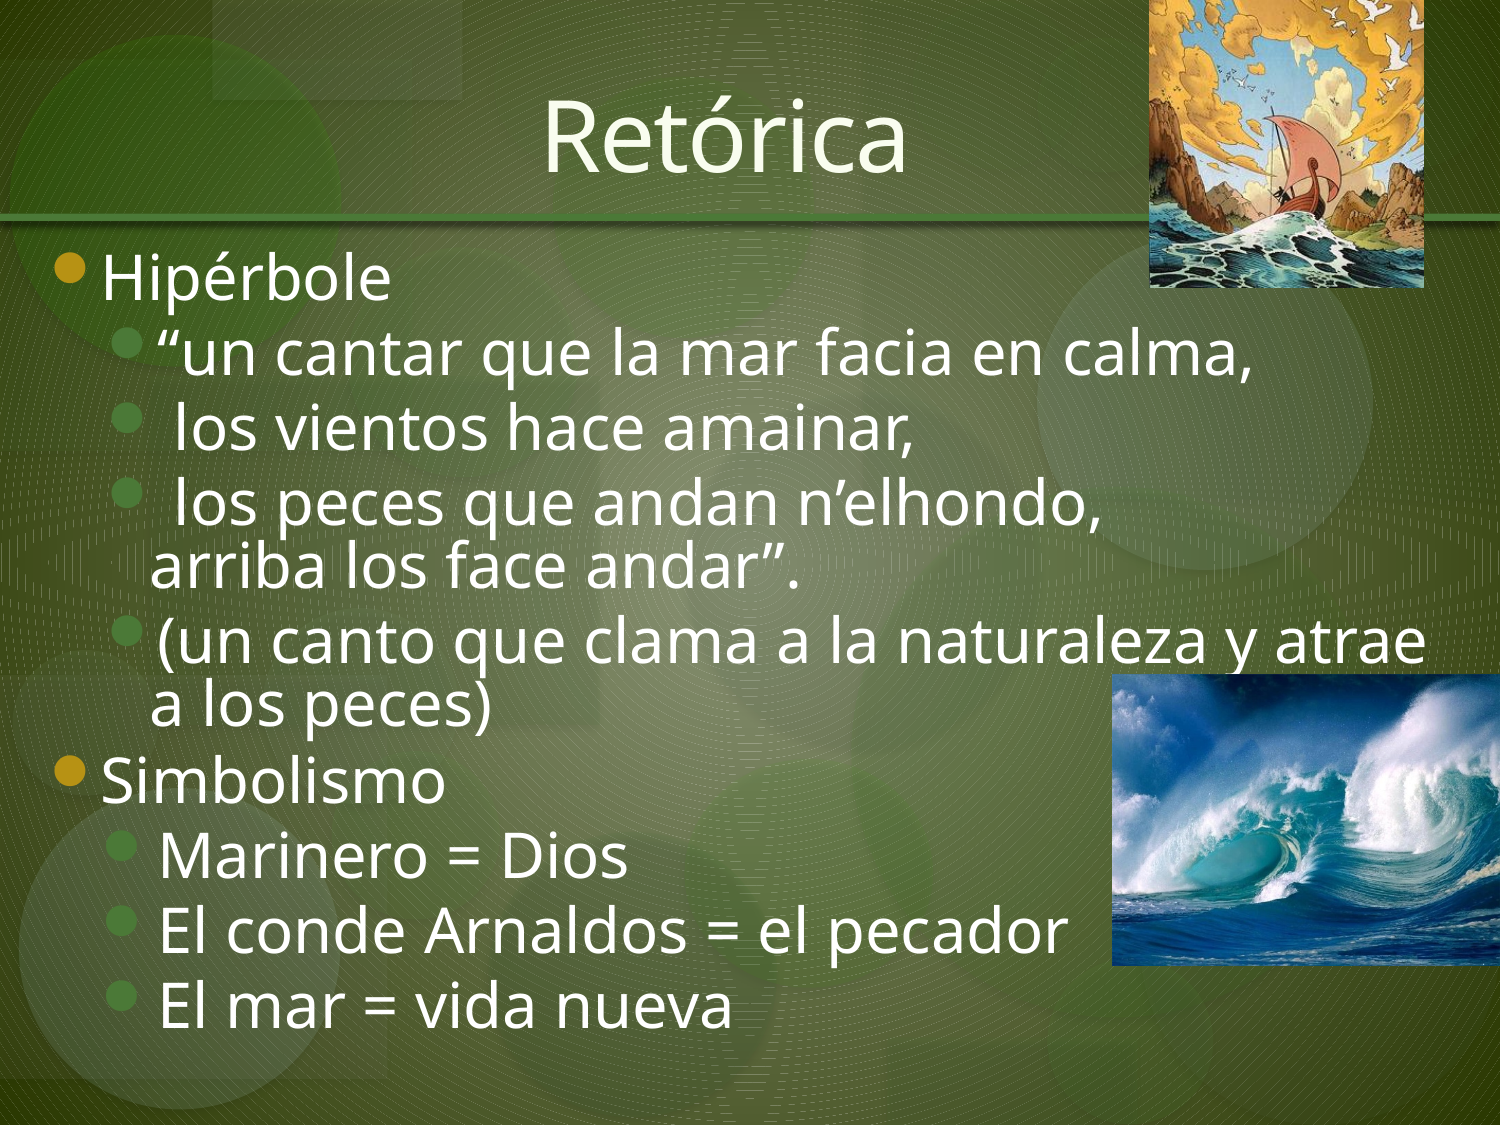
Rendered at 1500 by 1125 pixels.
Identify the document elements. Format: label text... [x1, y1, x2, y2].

list Hipérbole “un cantar que la mar facia en calma, los vientos hace amainar, los peces que andan n’elhondo, arriba los face andar”. (un canto que clama a la naturaleza y atrae a los peces) Simbolismo Marinero = Dios El conde Arnaldos = el pecador El mar = vida nueva [50, 249, 1463, 1043]
title Retórica [87, 50, 1143, 200]
picture [1149, 0, 1425, 288]
picture [1112, 674, 1500, 967]
